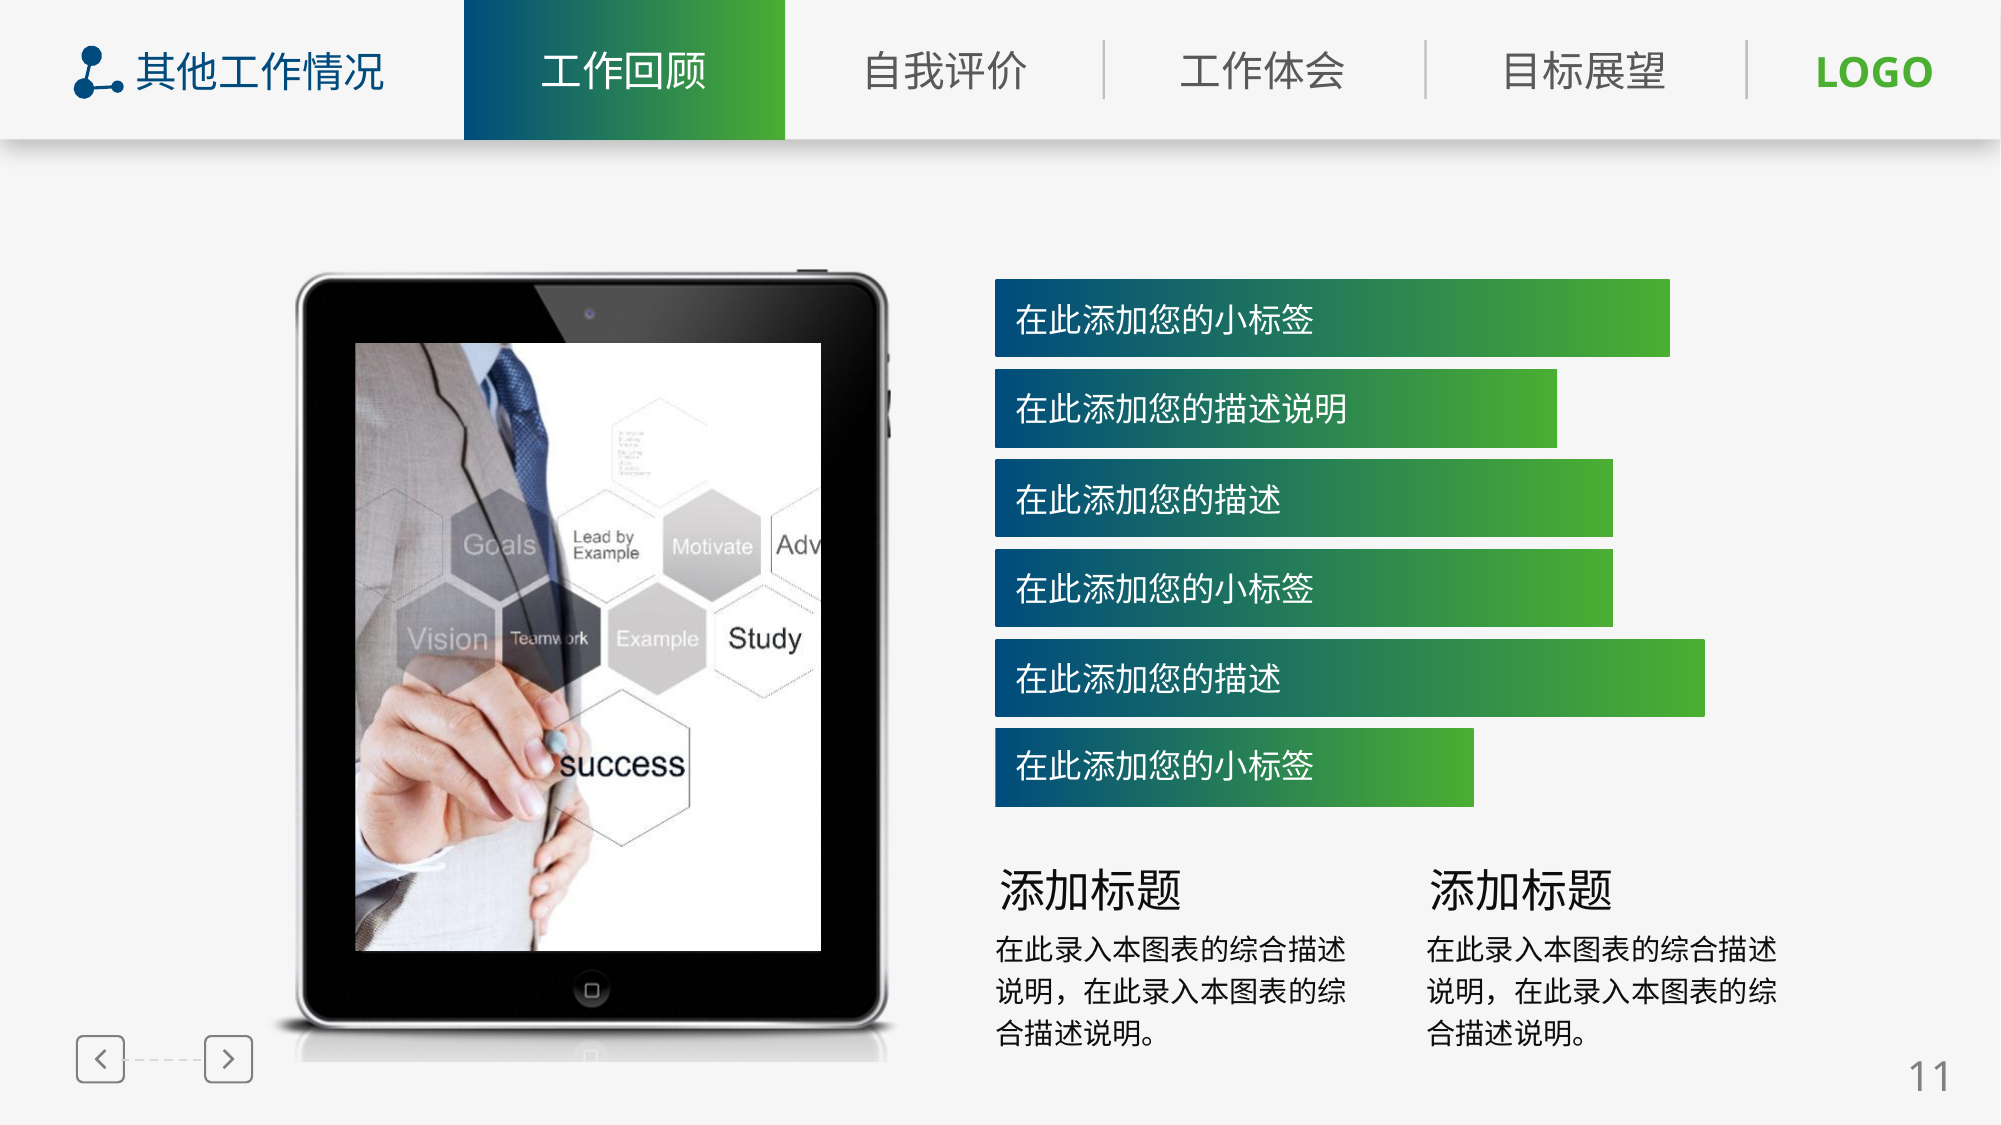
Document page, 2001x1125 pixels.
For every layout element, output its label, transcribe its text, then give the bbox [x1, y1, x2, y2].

text_box 在此添加您的描述 [1004, 652, 1630, 704]
text_box 在此添加您的小标签 [1004, 562, 1561, 615]
text_box [995, 369, 1558, 448]
text_box 在此录入本图表的综合描述说明，在此录入本图表的综合描述说明。 [980, 916, 1387, 1058]
text_box 添加标题 [1414, 853, 1629, 916]
text_box 在此添加您的描述 [1004, 473, 1524, 525]
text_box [80, 38, 473, 105]
text_box [995, 279, 1670, 357]
text_box 在此添加您的小标签 [1004, 293, 1514, 345]
text_box [995, 459, 1613, 537]
text_box 在此添加您的描述说明 [1004, 383, 1501, 435]
text_box [995, 549, 1613, 627]
text_box [995, 728, 1474, 807]
text_box [995, 639, 1705, 717]
text_box 在此添加您的小标签 [1004, 739, 1404, 791]
text_box 在此录入本图表的综合描述说明，在此录入本图表的综合描述说明。 [1411, 916, 1818, 1058]
text_box 添加标题 [984, 853, 1198, 916]
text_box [258, 246, 918, 1062]
